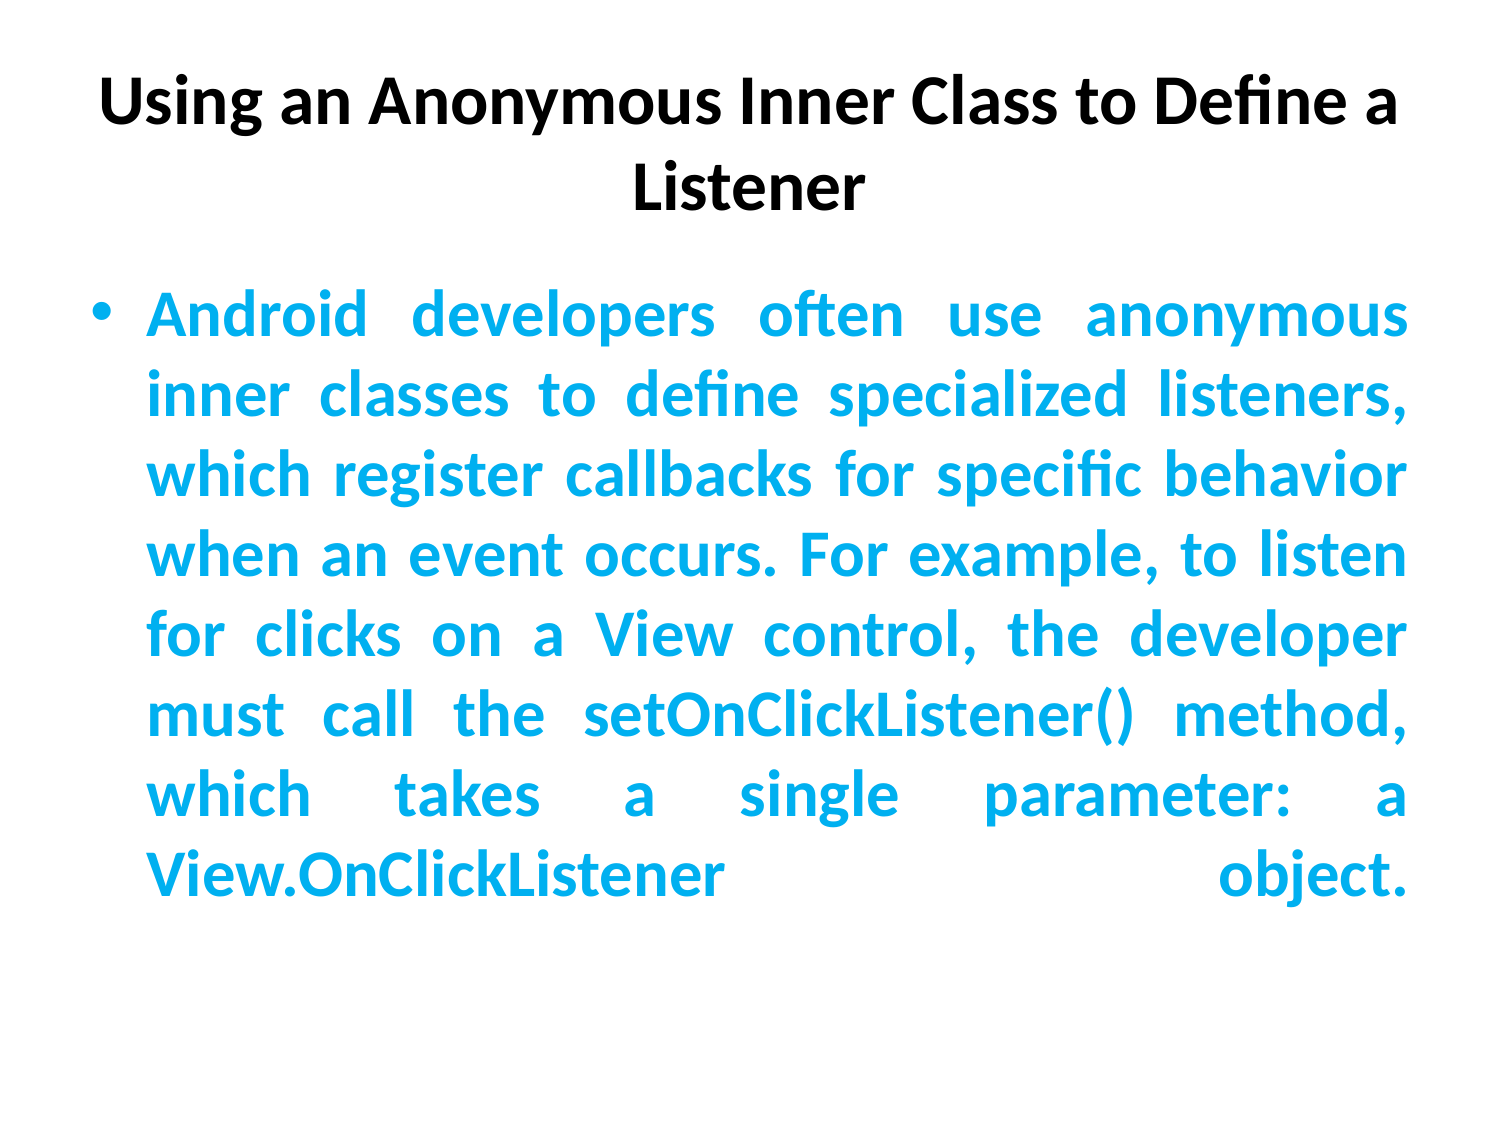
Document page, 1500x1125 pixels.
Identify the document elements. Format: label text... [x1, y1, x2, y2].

list Android developers often use anonymous inner classes to define specialized listeners, which register callbacks for specific behavior when an event occurs. For example, to listen for clicks on a View control, the developer must call the setOnClickListener() method, which takes a single parameter: a View.OnClickListener object. [75, 262, 1425, 1005]
title Using an Anonymous Inner Class to Define a Listener [75, 45, 1425, 233]
